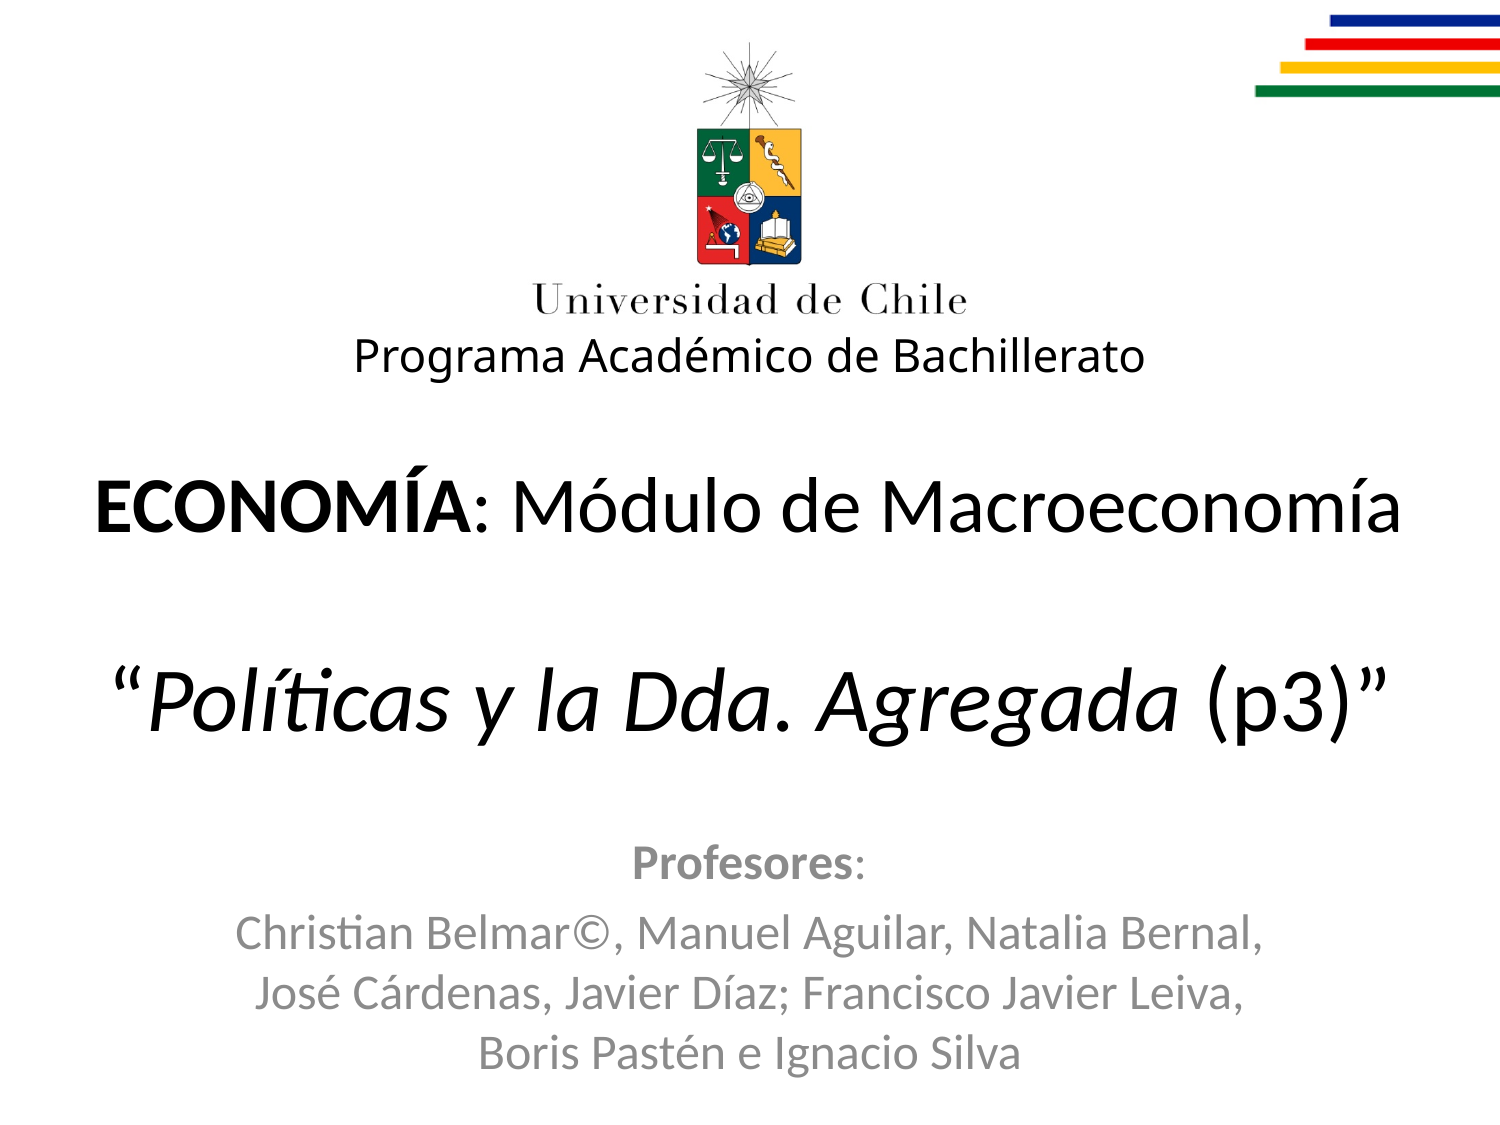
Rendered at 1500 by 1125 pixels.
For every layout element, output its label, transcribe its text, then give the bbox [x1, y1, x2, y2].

text_box Programa Académico de Bachillerato [0, 319, 1500, 434]
picture [0, 816, 1500, 1125]
subtitle Profesores: Christian Belmar©, Manuel Aguilar, Natalia Bernal, José Cárdenas, Javier Díaz; Francisco Javier Leiva, Boris Pastén e Ignacio Silva [206, 822, 1294, 983]
text_box “Políticas y la Dda. Agregada (p3)” [0, 574, 1500, 816]
title ECONOMÍA: Módulo de Macroeconomía [0, 434, 1500, 574]
picture [0, 0, 1500, 320]
